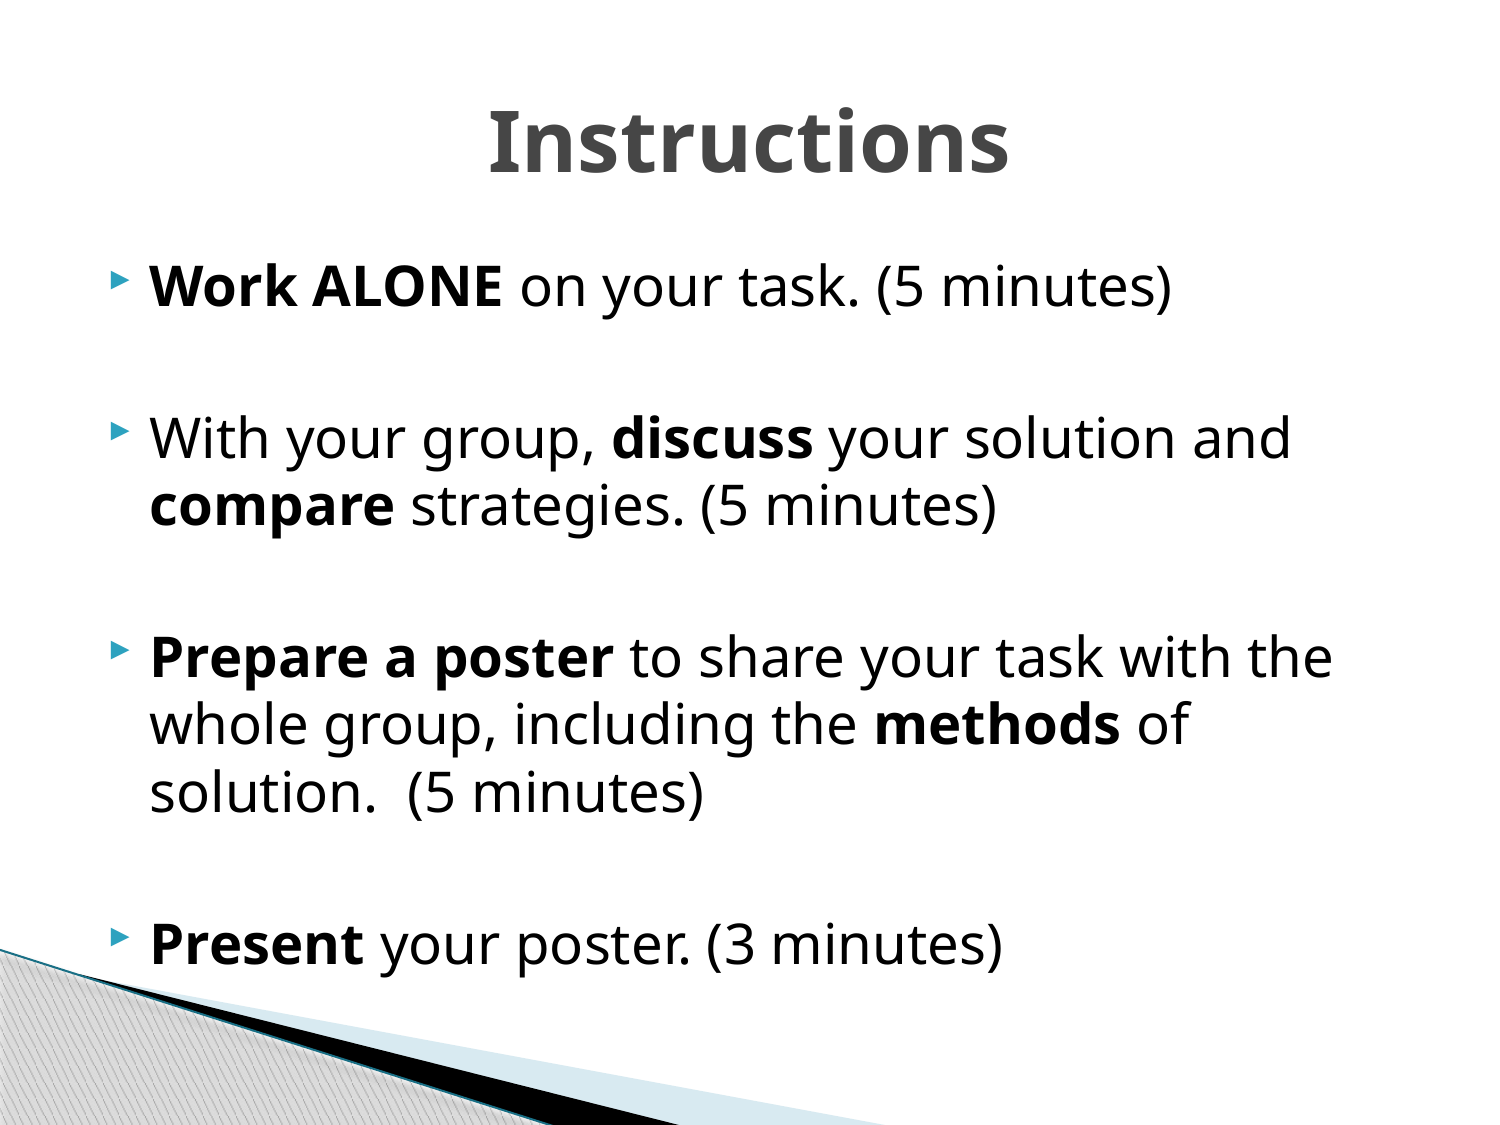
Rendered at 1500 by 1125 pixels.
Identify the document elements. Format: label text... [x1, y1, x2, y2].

title Instructions [75, 45, 1425, 233]
list Work ALONE on your task. (5 minutes) With your group, discuss your solution and compare strategies. (5 minutes) Prepare a poster to share your task with the whole group, including the methods of solution. (5 minutes) Present your poster. (3 minutes) [75, 243, 1425, 986]
